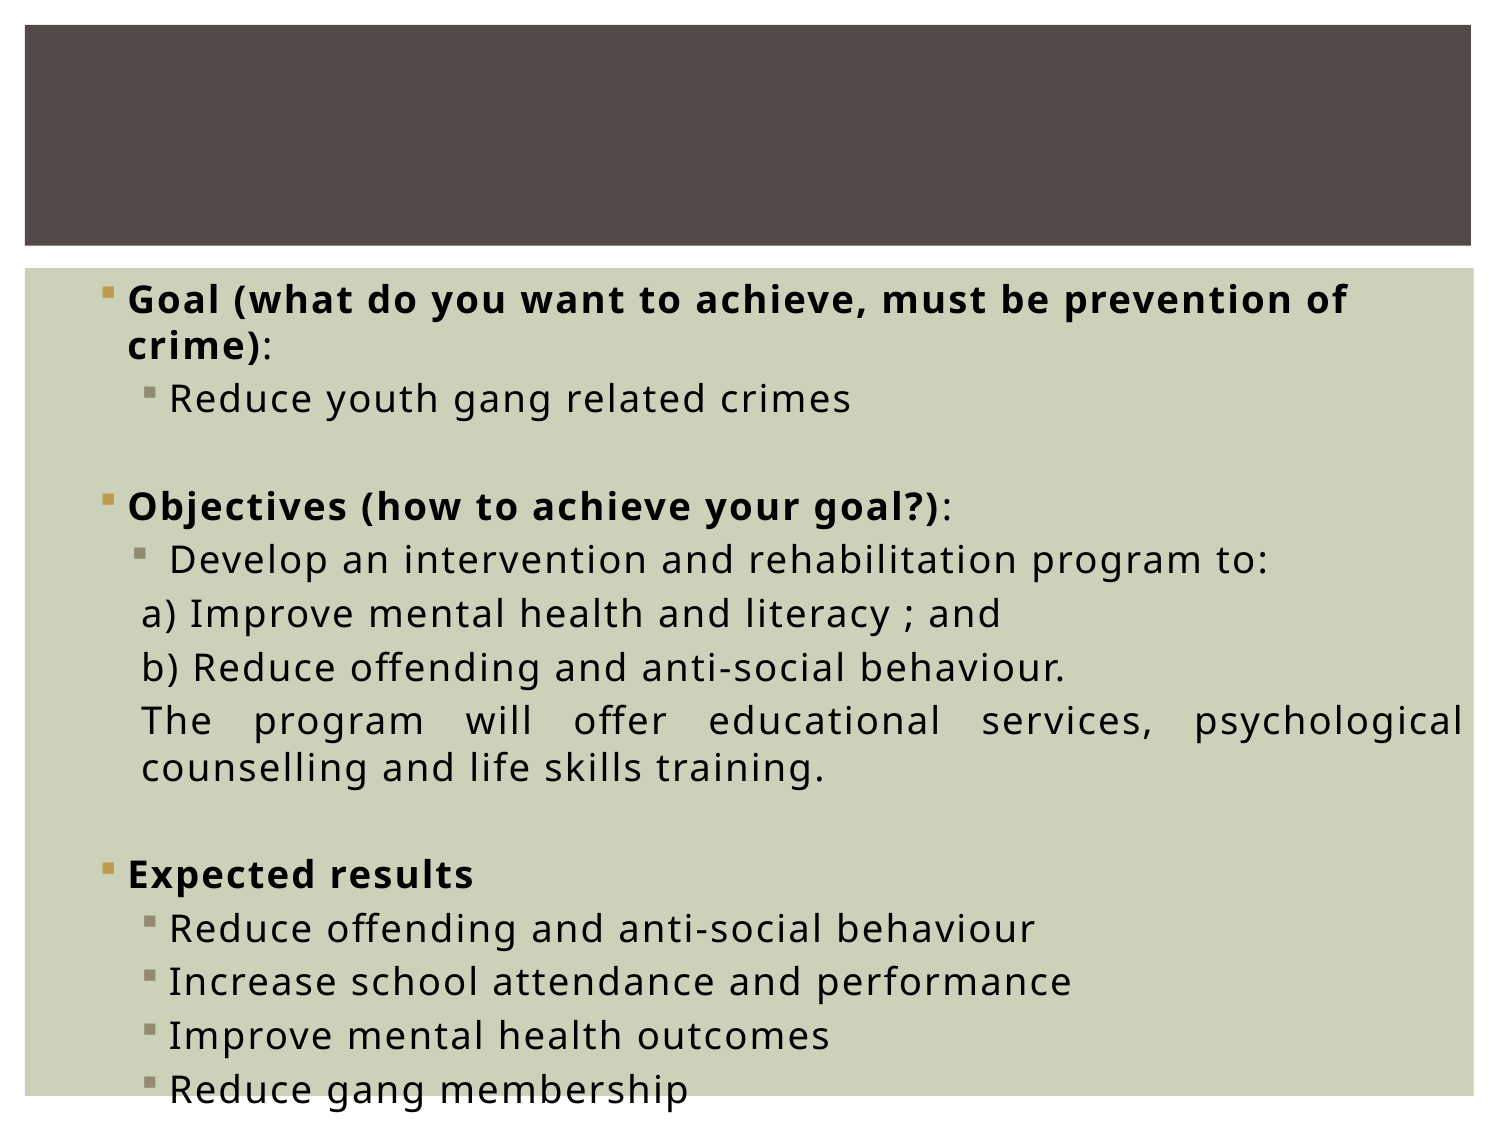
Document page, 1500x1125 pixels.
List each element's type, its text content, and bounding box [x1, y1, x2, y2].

list Goal (what do you want to achieve, must be prevention of crime): Reduce youth gang related crimes Objectives (how to achieve your goal?): Develop an intervention and rehabilitation program to: a) Improve mental health and literacy ; and b) Reduce offending and anti-social behaviour. The program will offer educational services, psychological counselling and life skills training. Expected results Reduce offending and anti-social behaviour Increase school attendance and performance Improve mental health outcomes Reduce gang membership [29, 267, 1483, 1125]
